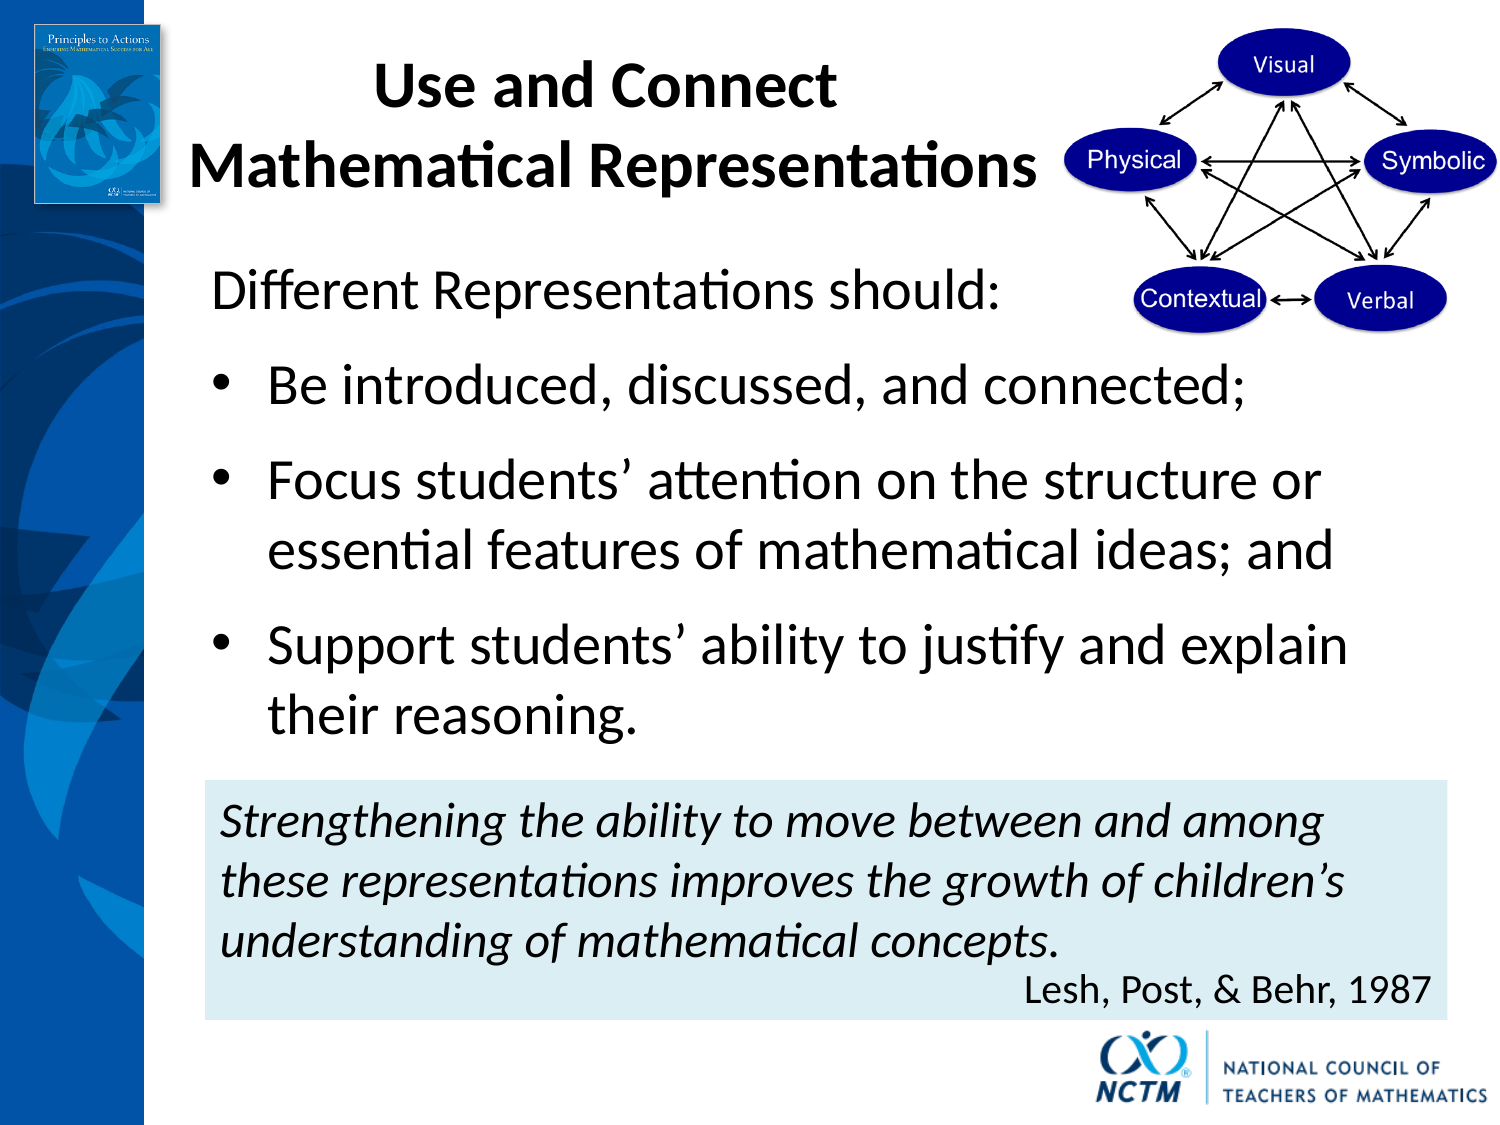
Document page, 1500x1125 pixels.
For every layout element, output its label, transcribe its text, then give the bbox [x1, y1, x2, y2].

text_box Strengthening the ability to move between and among these representations improves the growth of children’s understanding of mathematical concepts. Lesh, Post, & Behr, 1987 [205, 780, 1448, 1020]
picture [35, 25, 160, 203]
picture [1060, 26, 1500, 338]
text_box Use and Connect Mathematical Representations [167, 27, 1058, 215]
text_box Different Representations should: Be introduced, discussed, and connected; Focus students’ attention on the structure or essential features of mathematical ideas; and Support students’ ability to justify and explain their reasoning. [196, 243, 1442, 752]
picture [0, 0, 144, 1125]
